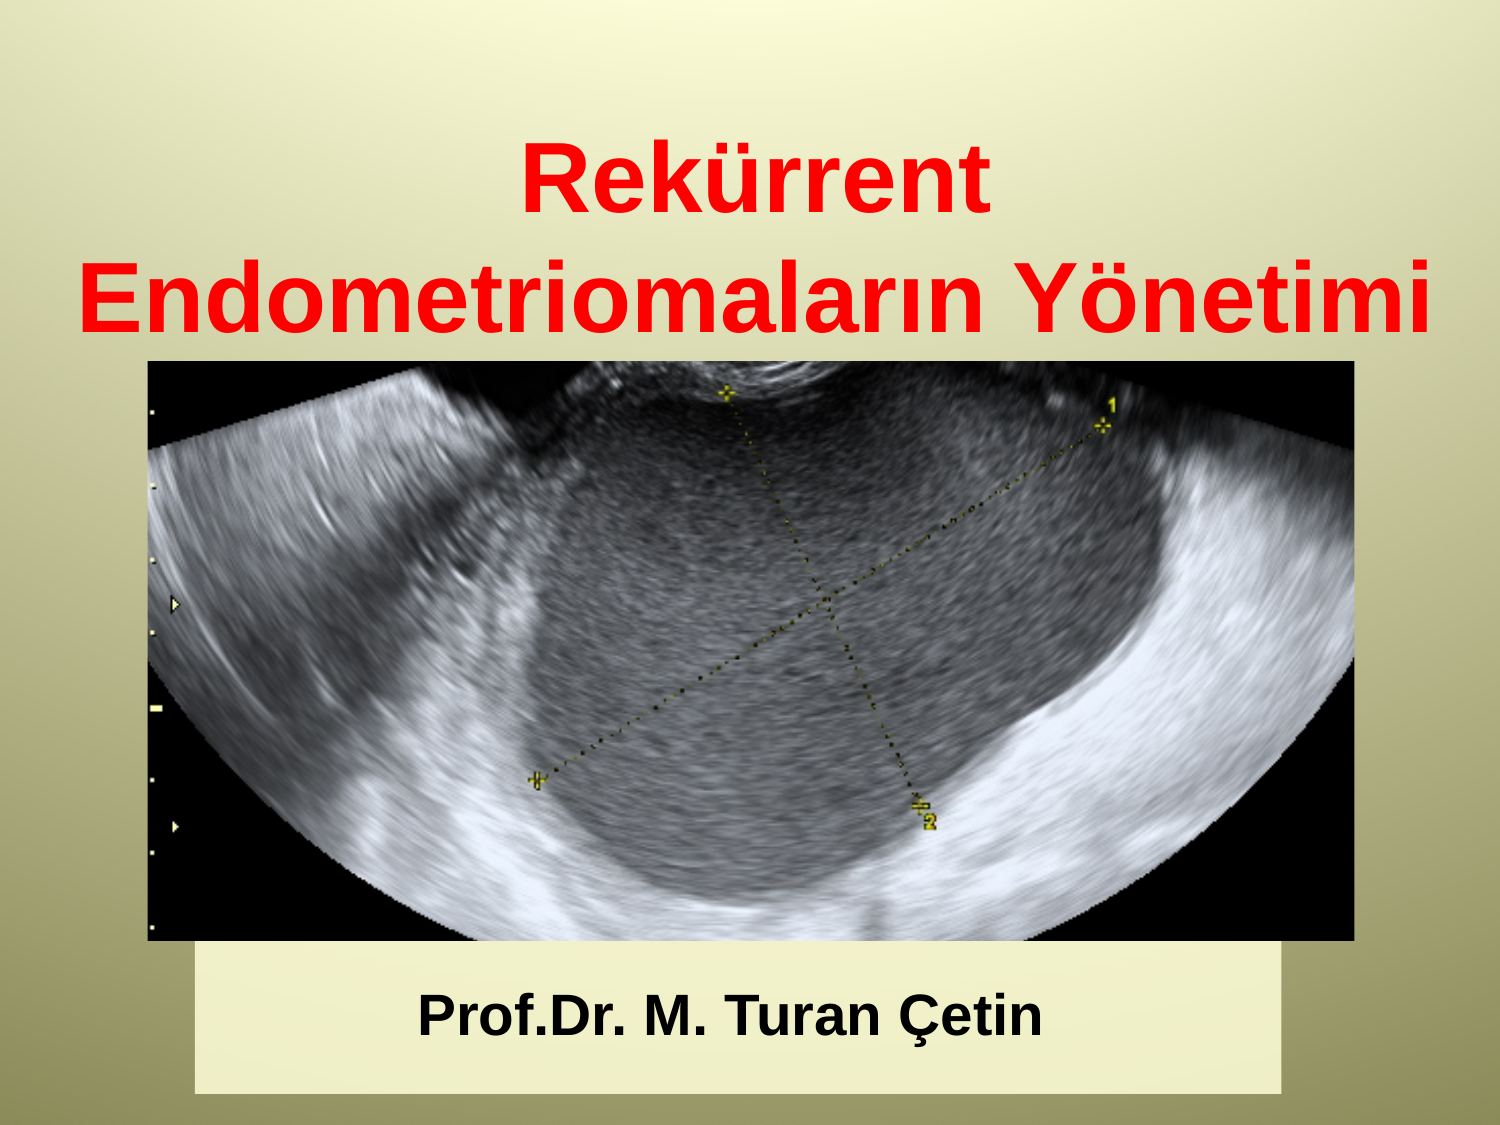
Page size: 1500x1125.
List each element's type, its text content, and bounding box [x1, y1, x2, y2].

title Rekürrent Endometriomaların Yönetimi [40, 44, 1471, 422]
picture [0, 0, 1500, 1125]
list Prof.Dr. M. Turan Çetin [194, 949, 1282, 1094]
